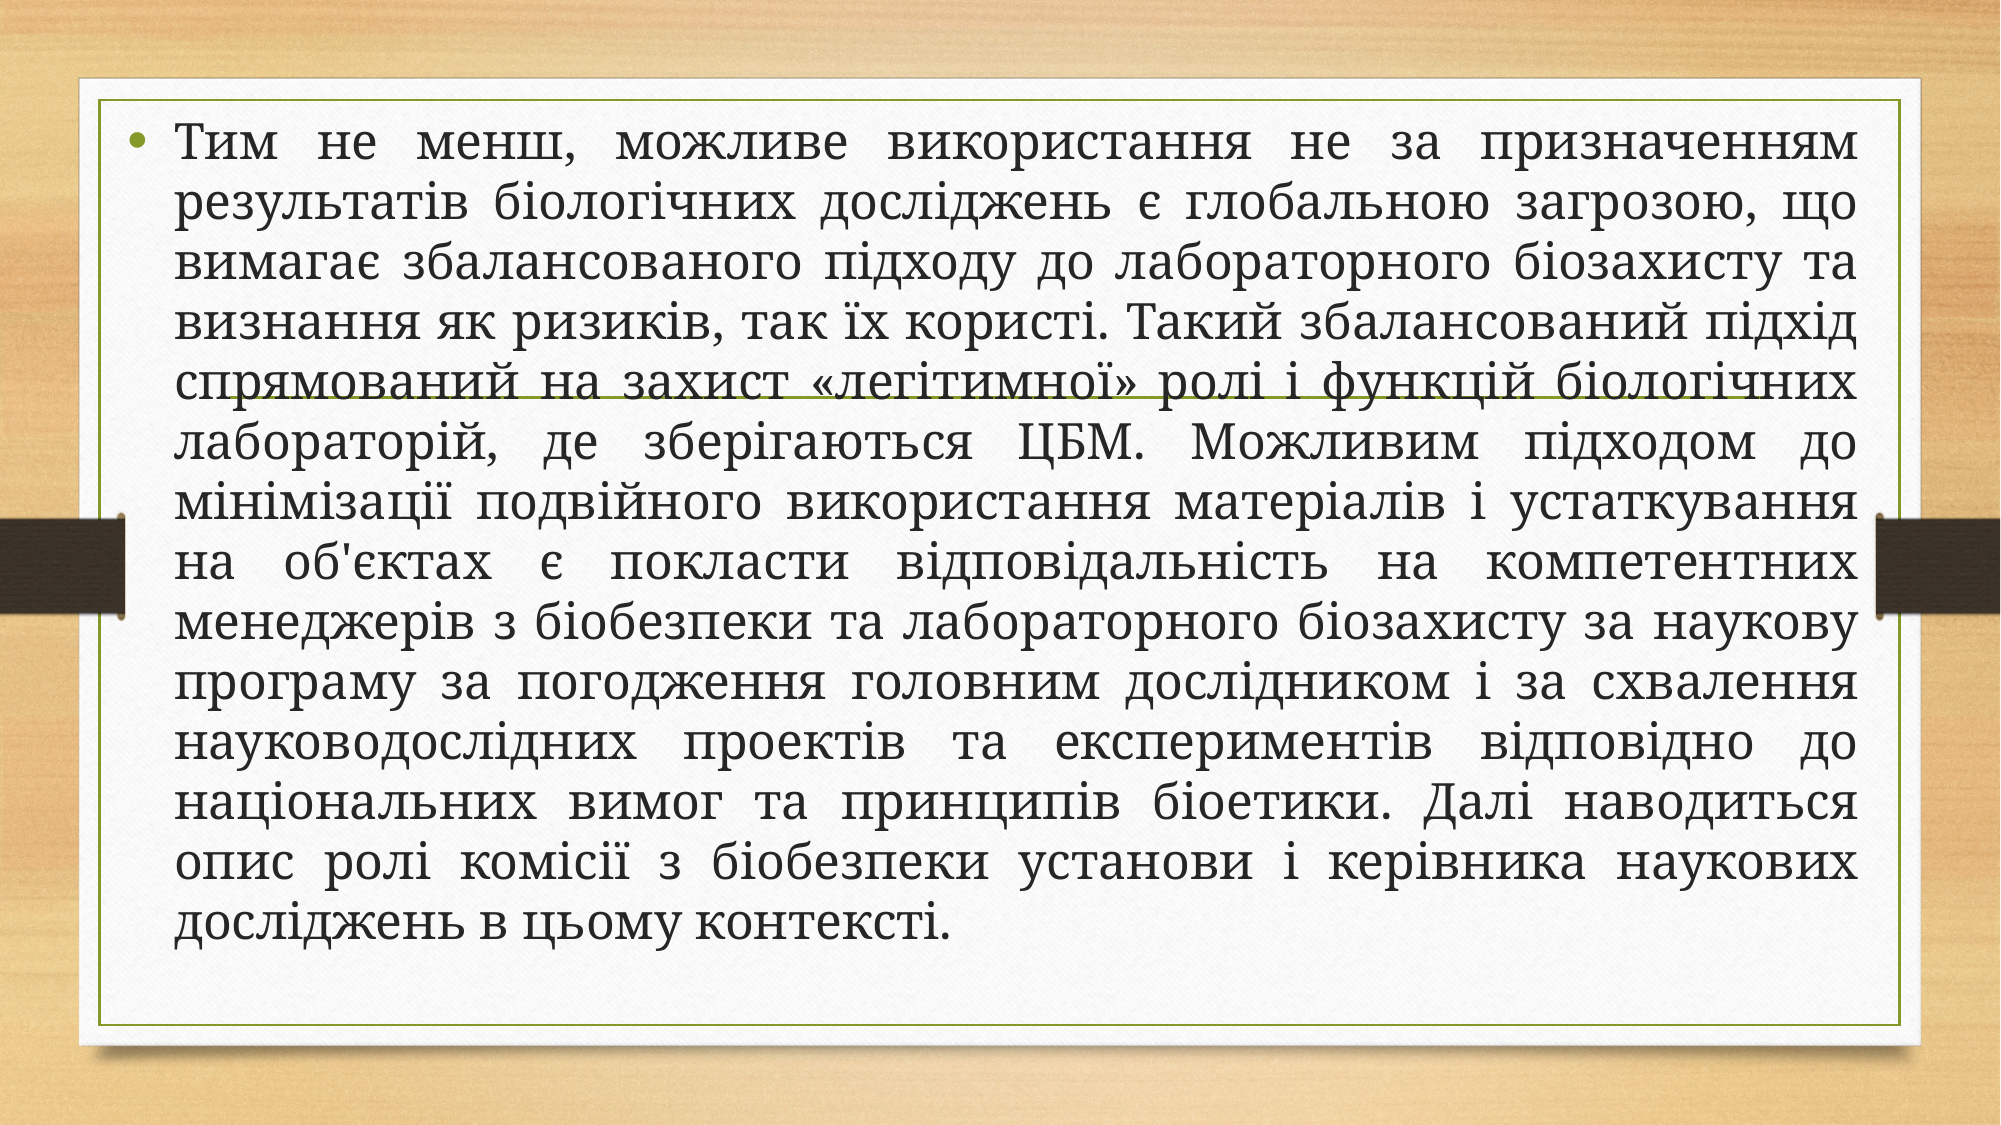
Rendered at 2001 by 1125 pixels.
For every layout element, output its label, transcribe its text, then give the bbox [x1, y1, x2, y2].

picture [0, 0, 2001, 1125]
list Тим не менш, можливе використання не за призначенням результатів біологічних досліджень є глобальною загрозою, що вимагає збалансованого підходу до лабораторного біозахисту та визнання як ризиків, так їх користі. Такий збалансований підхід спрямований на захист «легітимної» ролі і функцій біологічних лабораторій, де зберігаються ЦБМ. Можливим підходом до мінімізації подвійного використання матеріалів і устаткування на об'єктах є покласти відповідальність на компетентних менеджерів з біобезпеки та лабораторного біозахисту за наукову програму за погодження головним дослідником і за схвалення науководослідних проектів та експериментів відповідно до національних вимог та принципів біоетики. Далі наводиться опис ролі комісії з біобезпеки установи і керівника наукових досліджень в цьому контексті. [112, 101, 1875, 1100]
